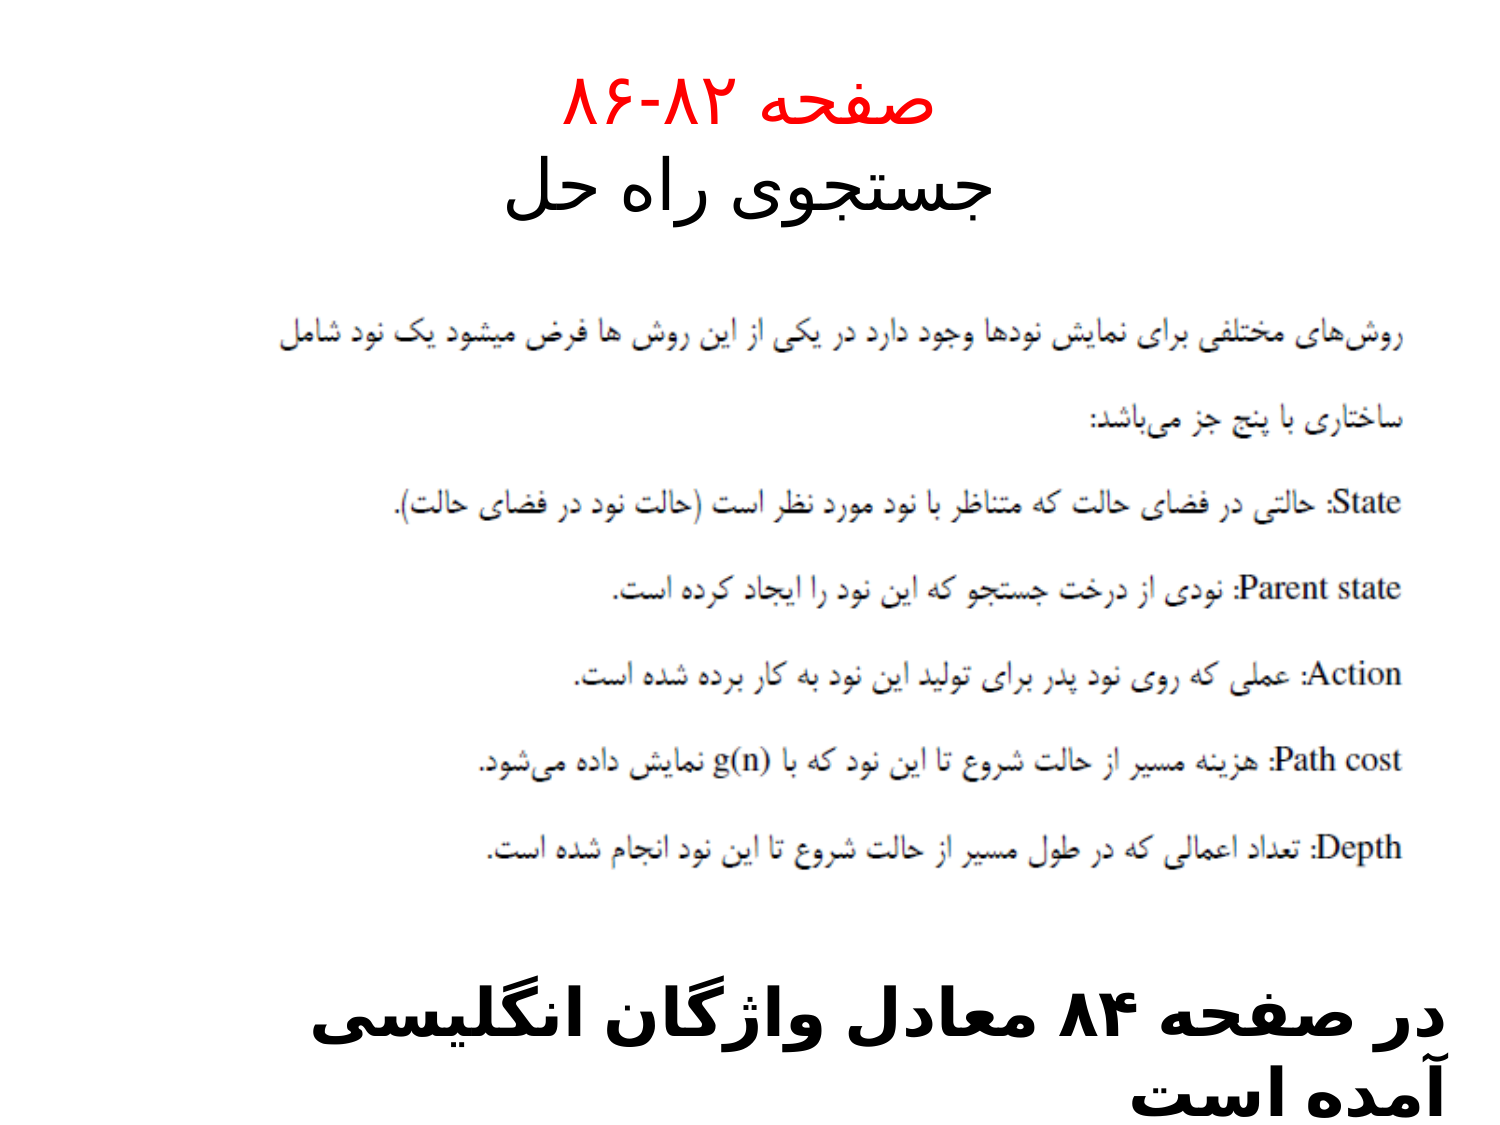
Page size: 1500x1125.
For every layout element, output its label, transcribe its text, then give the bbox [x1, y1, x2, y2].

title صفحه ۸۲-۸۶ جستجوی راه حل [75, 45, 1425, 233]
picture [259, 309, 1431, 913]
text_box در صفحه ۸۴ معادل واژگان انگلیسی آمده است [225, 962, 1463, 1125]
